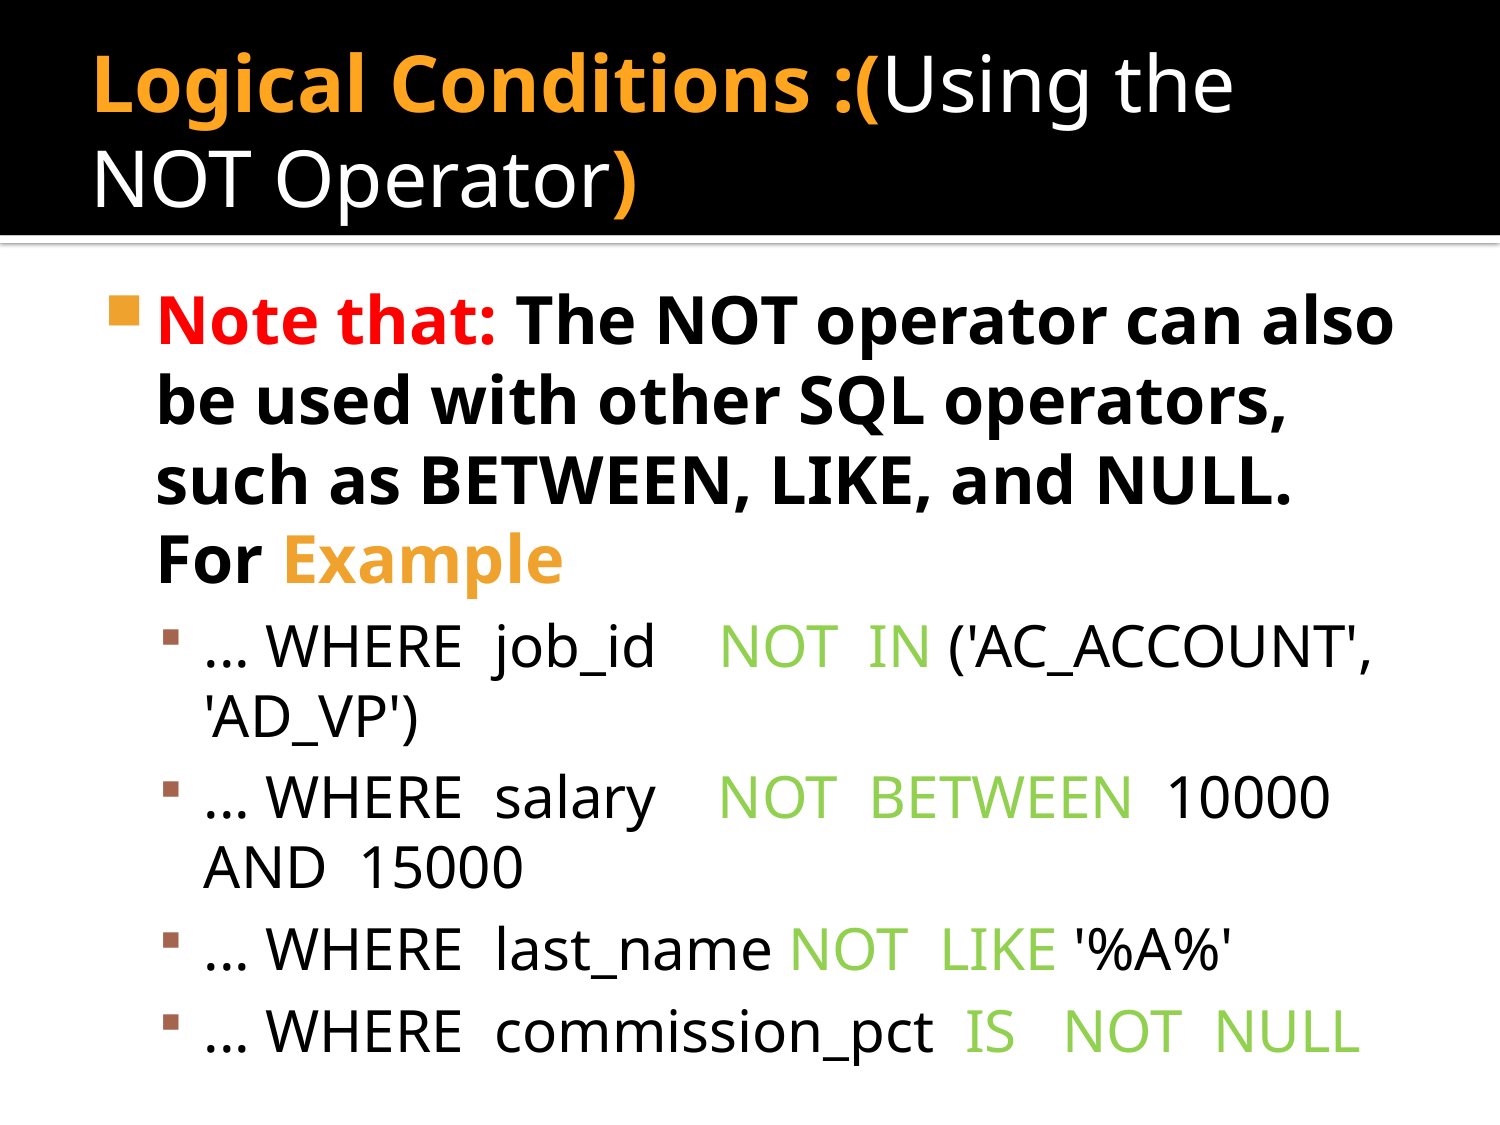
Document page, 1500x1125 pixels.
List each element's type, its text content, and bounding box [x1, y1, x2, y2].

list Note that: The NOT operator can also be used with other SQL operators, such as BETWEEN, LIKE, and NULL. For Example ... WHERE job_id NOT IN ('AC_ACCOUNT', 'AD_VP') ... WHERE salary NOT BETWEEN 10000 AND 15000 ... WHERE last_name NOT LIKE '%A%' ... WHERE commission_pct IS NOT NULL [74, 262, 1426, 1125]
title Logical Conditions :(Using the NOT Operator) [75, 25, 1425, 231]
